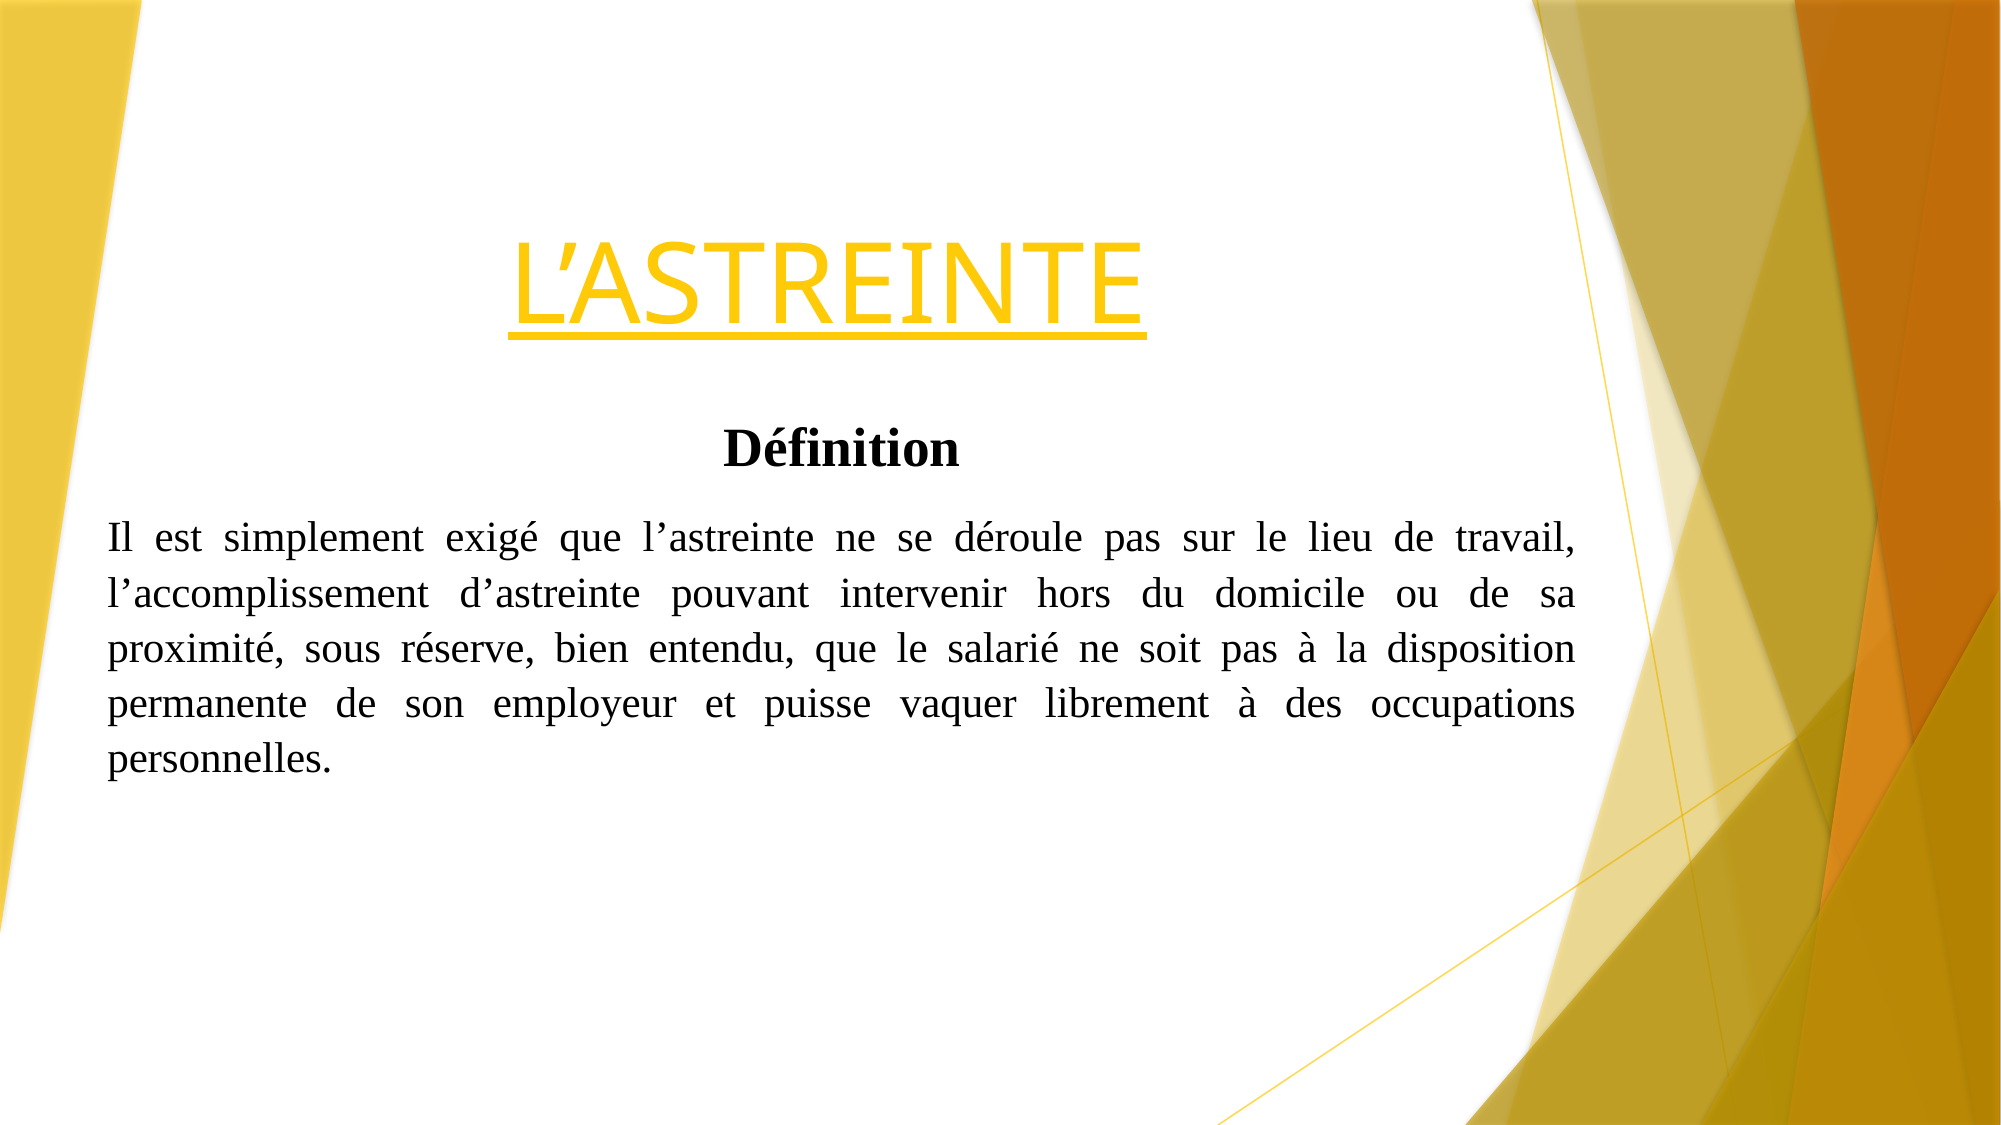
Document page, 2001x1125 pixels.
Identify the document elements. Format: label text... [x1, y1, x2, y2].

title L’ASTREINTE [205, 83, 1480, 354]
subtitle Définition Il est simplement exigé que l’astreinte ne se déroule pas sur le lieu de travail, l’accomplissement d’astreinte pouvant intervenir hors du domicile ou de sa proximité, sous réserve, bien entendu, que le salarié ne soit pas à la disposition permanente de son employeur et puisse vaquer librement à des occupations personnelles. [92, 398, 1593, 790]
